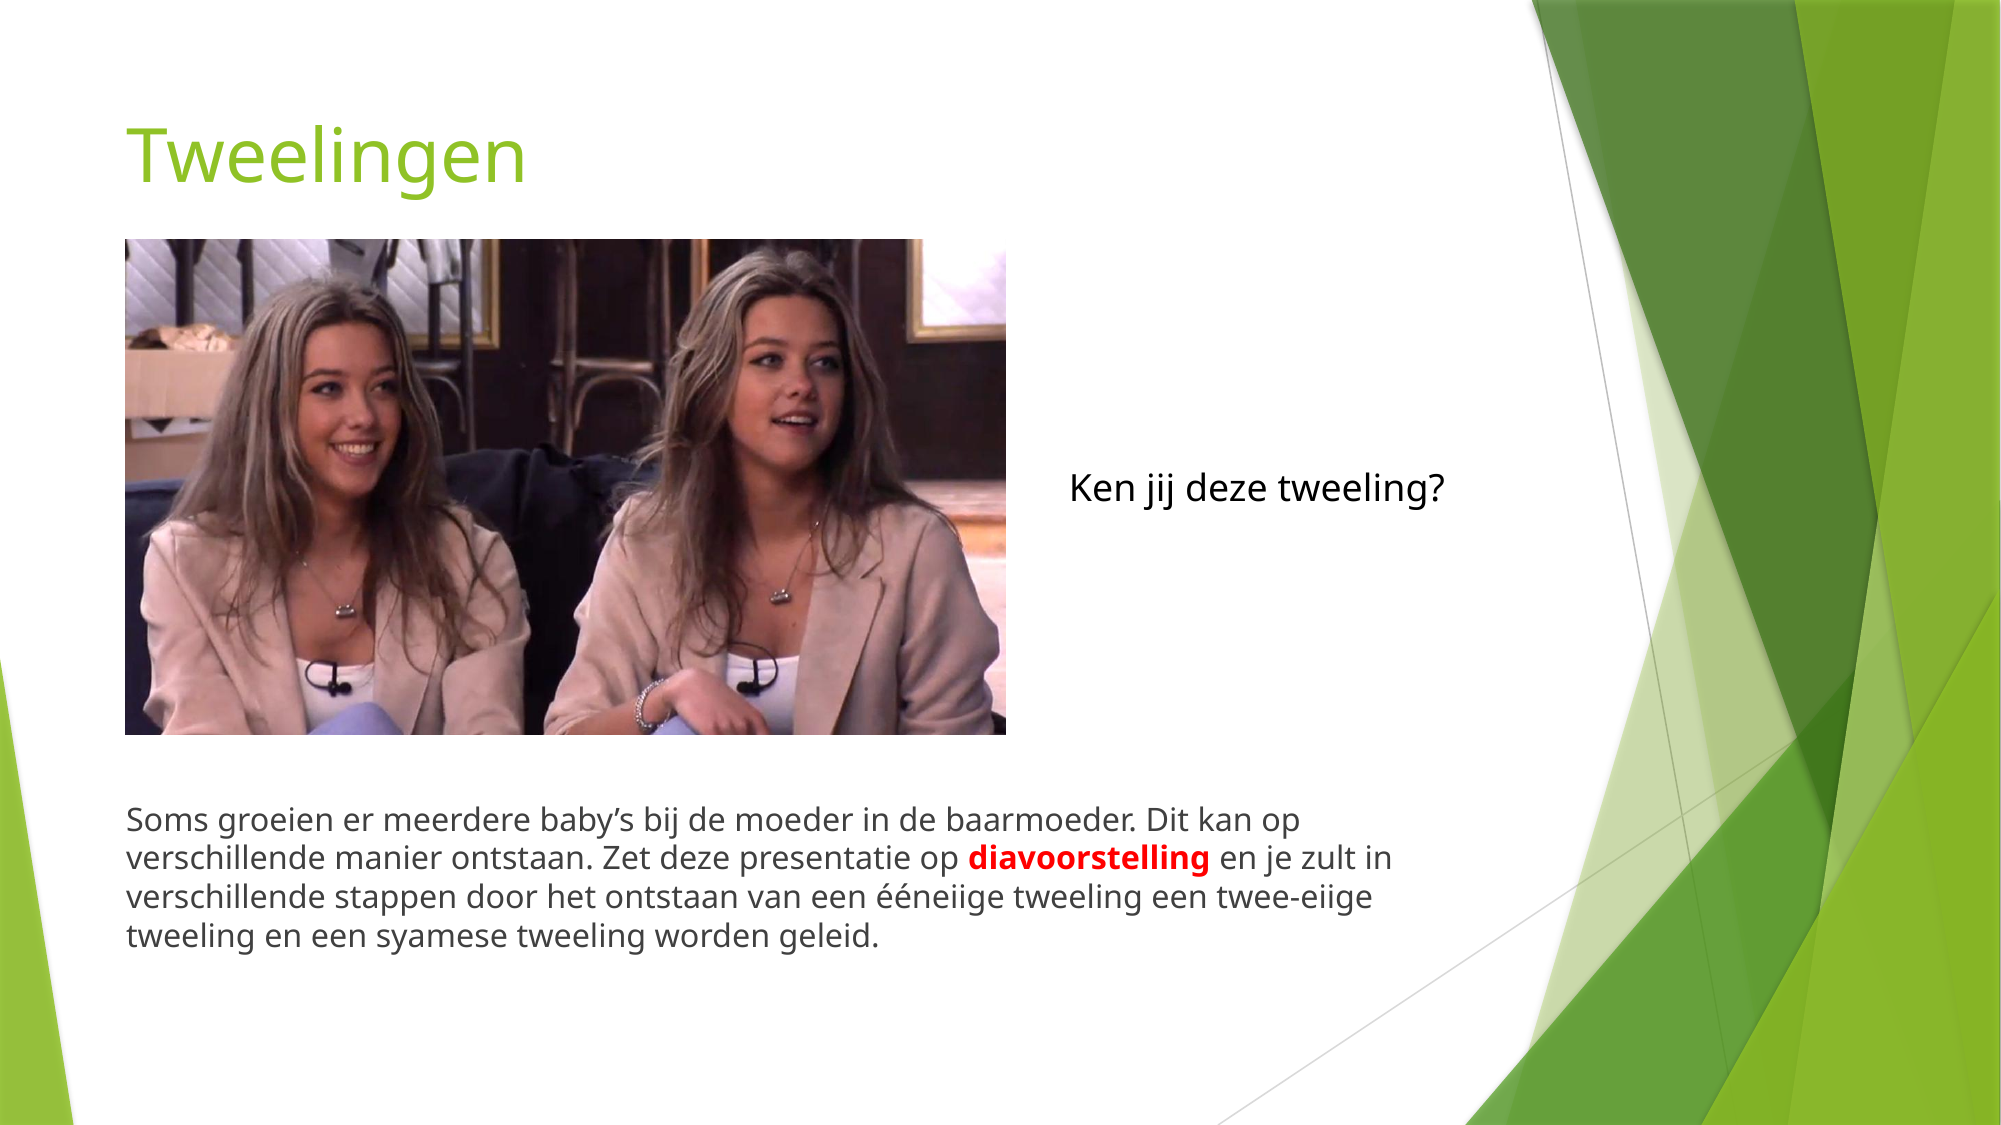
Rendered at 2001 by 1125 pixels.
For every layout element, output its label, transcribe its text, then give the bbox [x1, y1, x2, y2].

text_box Ken jij deze tweeling? [1054, 456, 1479, 517]
picture [124, 238, 1006, 735]
list Soms groeien er meerdere baby’s bij de moeder in de baarmoeder. Dit kan op verschillende manier ontstaan. Zet deze presentatie op diavoorstelling en je zult in verschillende stappen door het ontstaan van een ééneiige tweeling een twee-eiige tweeling en een syamese tweeling worden geleid. [111, 791, 1522, 1001]
title Tweelingen [111, 99, 1522, 223]
